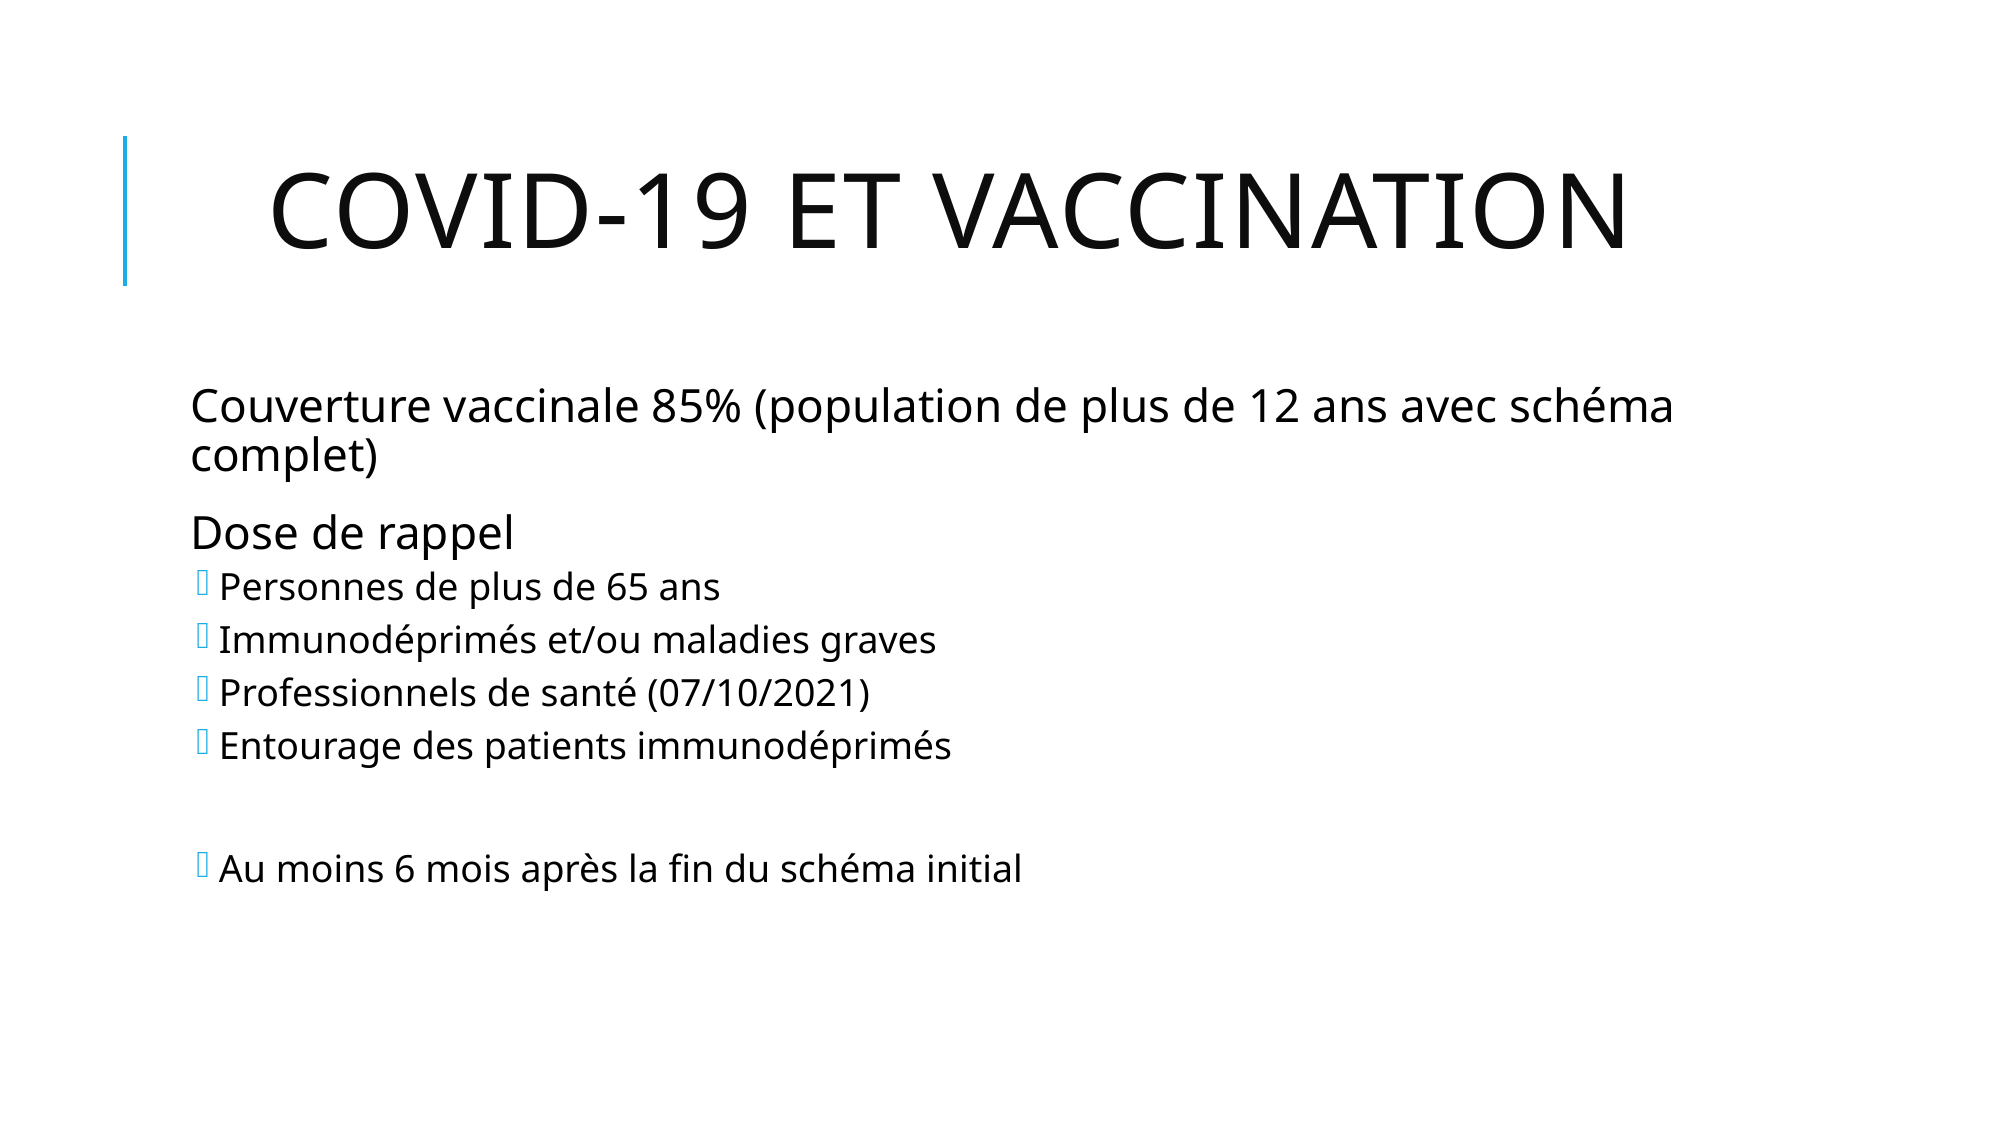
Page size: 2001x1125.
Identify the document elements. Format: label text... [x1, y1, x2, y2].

title Covid-19 et vaccination [168, 96, 1763, 342]
list Couverture vaccinale 85% (population de plus de 12 ans avec schéma complet) Dose de rappel Personnes de plus de 65 ans Immunodéprimés et/ou maladies graves Professionnels de santé (07/10/2021) Entourage des patients immunodéprimés Au moins 6 mois après la fin du schéma initial [168, 375, 1763, 1035]
